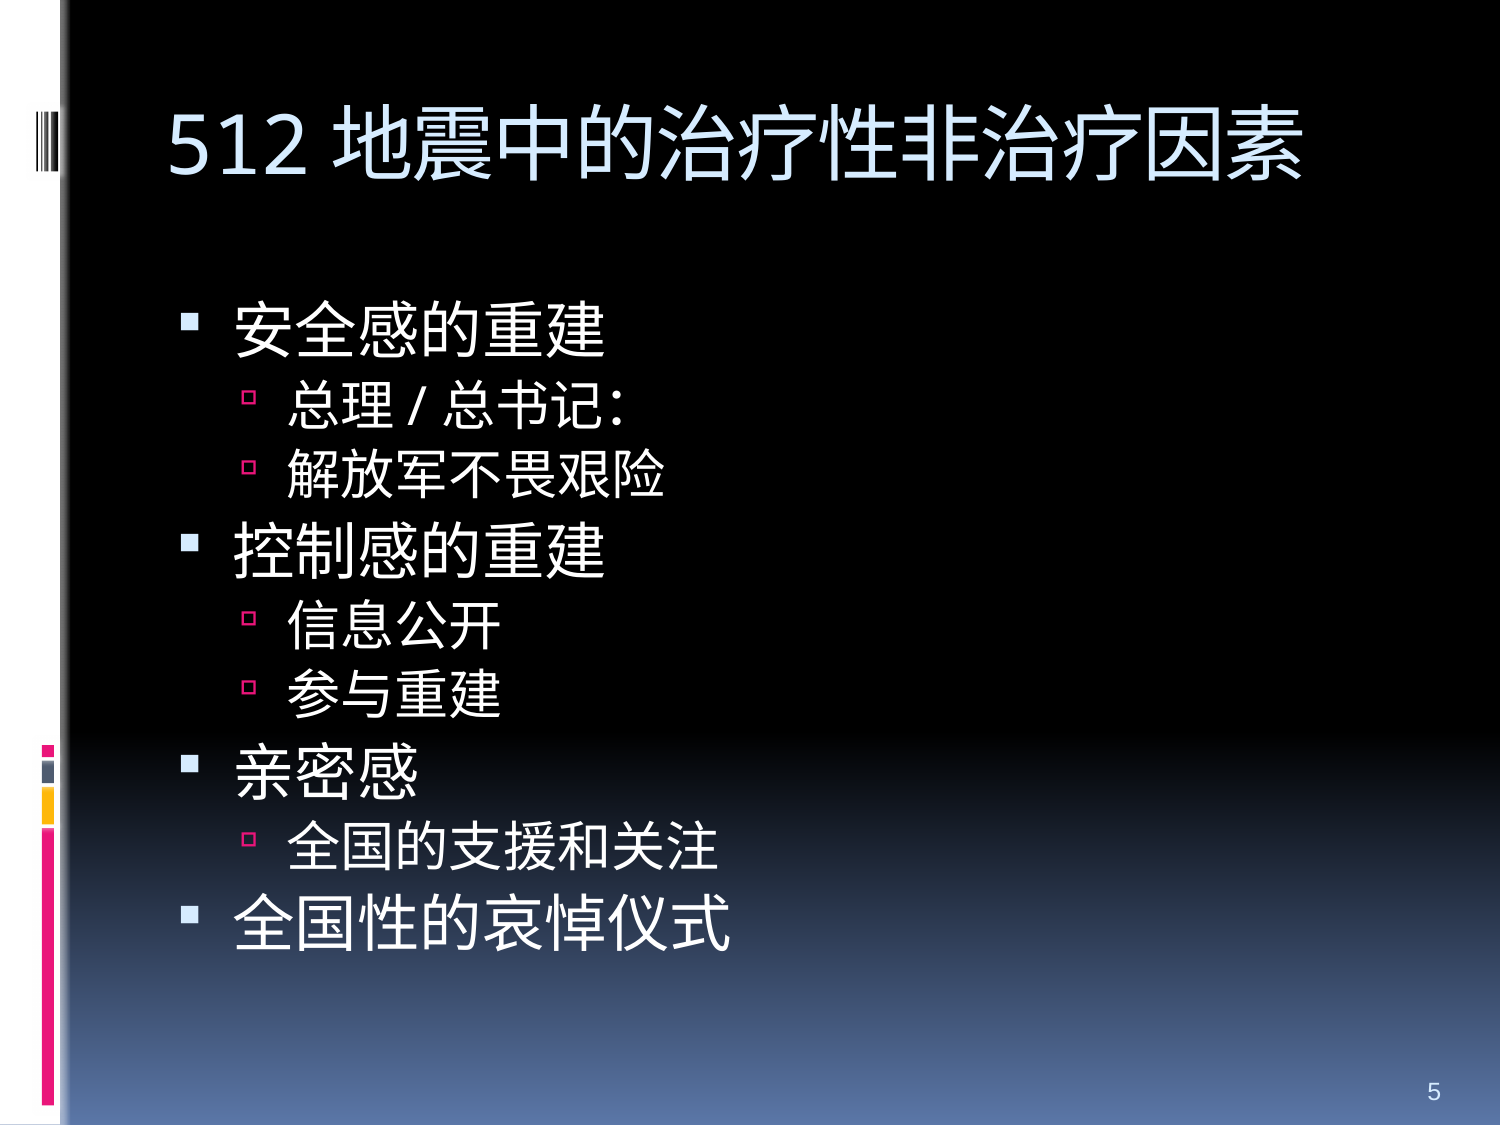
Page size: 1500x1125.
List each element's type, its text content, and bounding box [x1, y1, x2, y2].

slide_number 5 [1412, 1052, 1488, 1113]
title 512地震中的治疗性非治疗因素 [150, 83, 1425, 234]
list 安全感的重建 总理/总书记： 解放军不畏艰险 控制感的重建 信息公开 参与重建 亲密感 全国的支援和关注 全国性的哀悼仪式 [150, 292, 1425, 1043]
